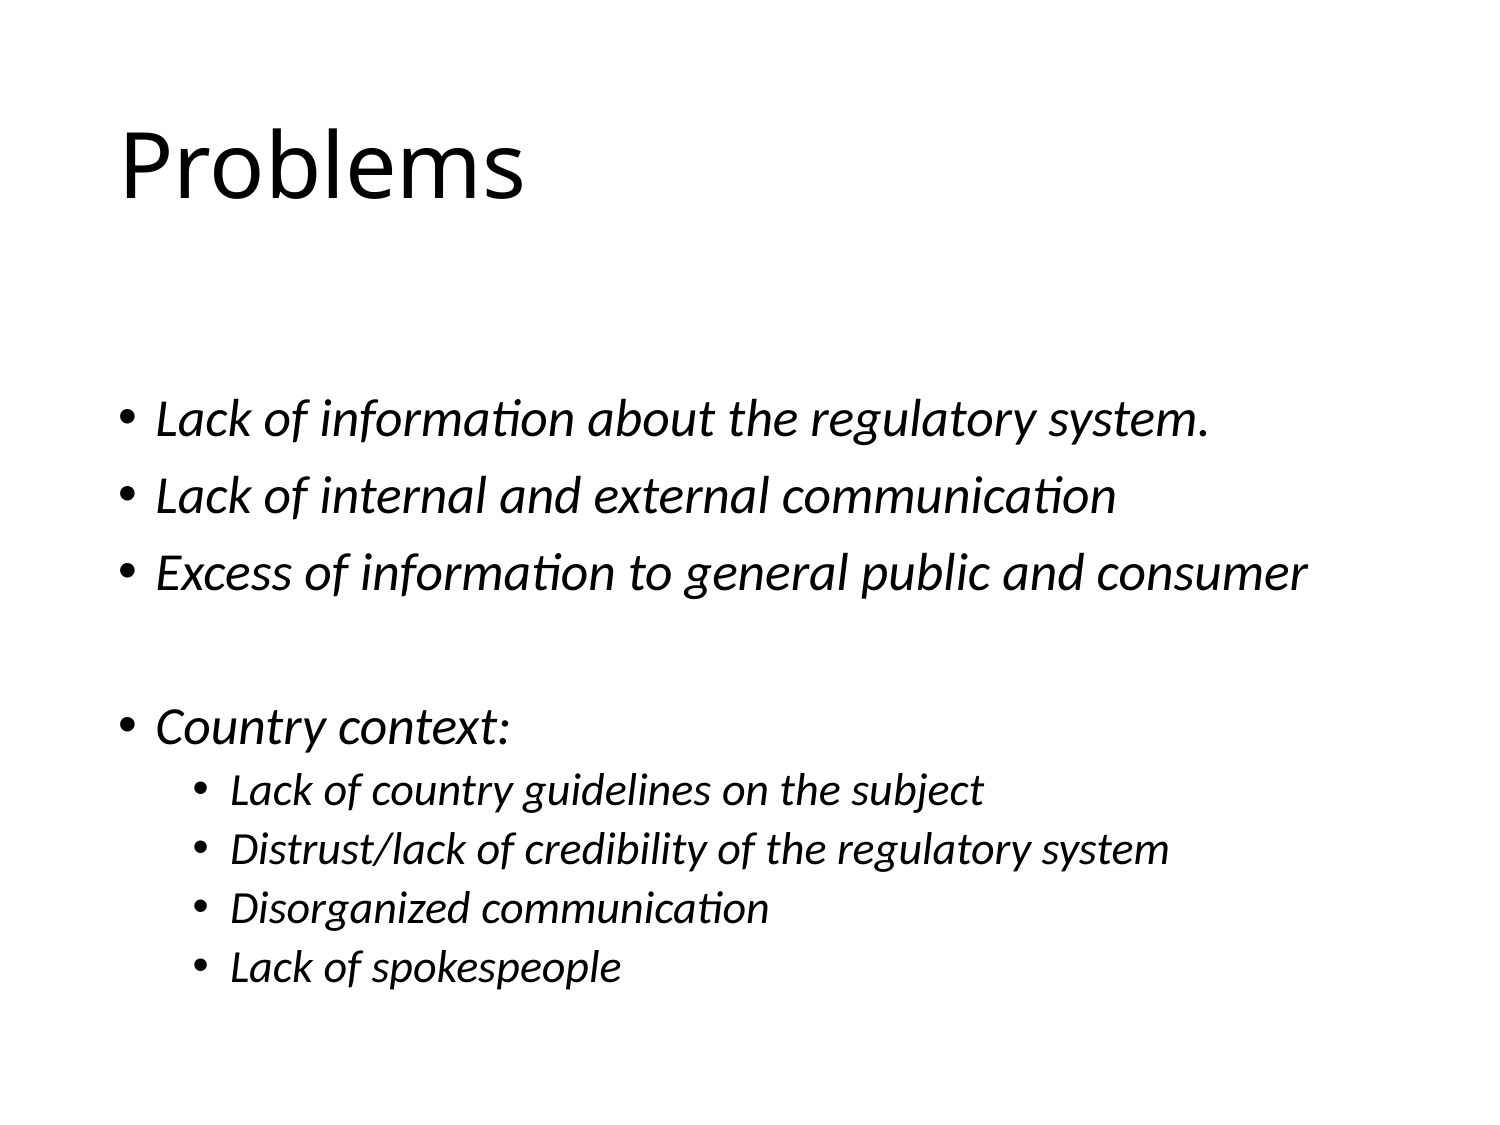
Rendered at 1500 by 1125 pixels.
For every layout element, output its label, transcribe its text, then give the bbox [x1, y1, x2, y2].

title Problems [103, 59, 1397, 278]
list Lack of information about the regulatory system. Lack of internal and external communication Excess of information to general public and consumer Country context: Lack of country guidelines on the subject Distrust/lack of credibility of the regulatory system Disorganized communication Lack of spokespeople [103, 299, 1397, 1014]
